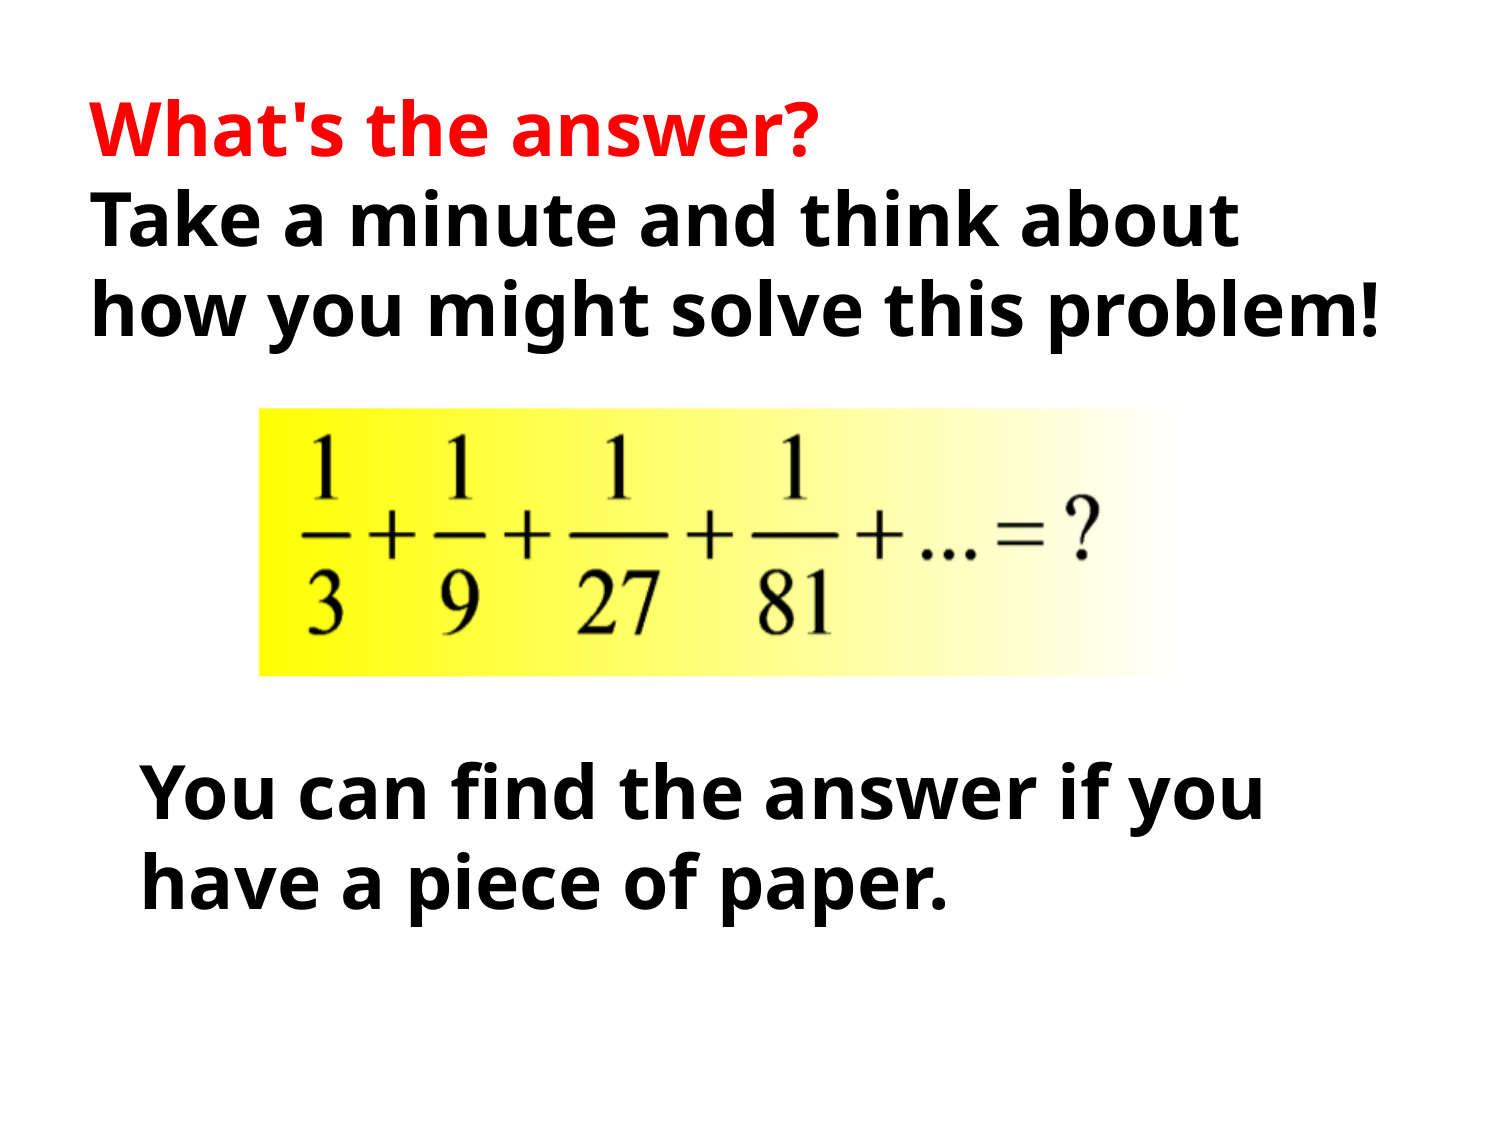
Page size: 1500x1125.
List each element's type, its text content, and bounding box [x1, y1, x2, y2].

picture [199, 313, 1249, 744]
text_box You can find the answer if you have a piece of paper. [124, 737, 1400, 933]
text_box What's the answer? Take a minute and think about how you might solve this problem! [75, 74, 1450, 359]
